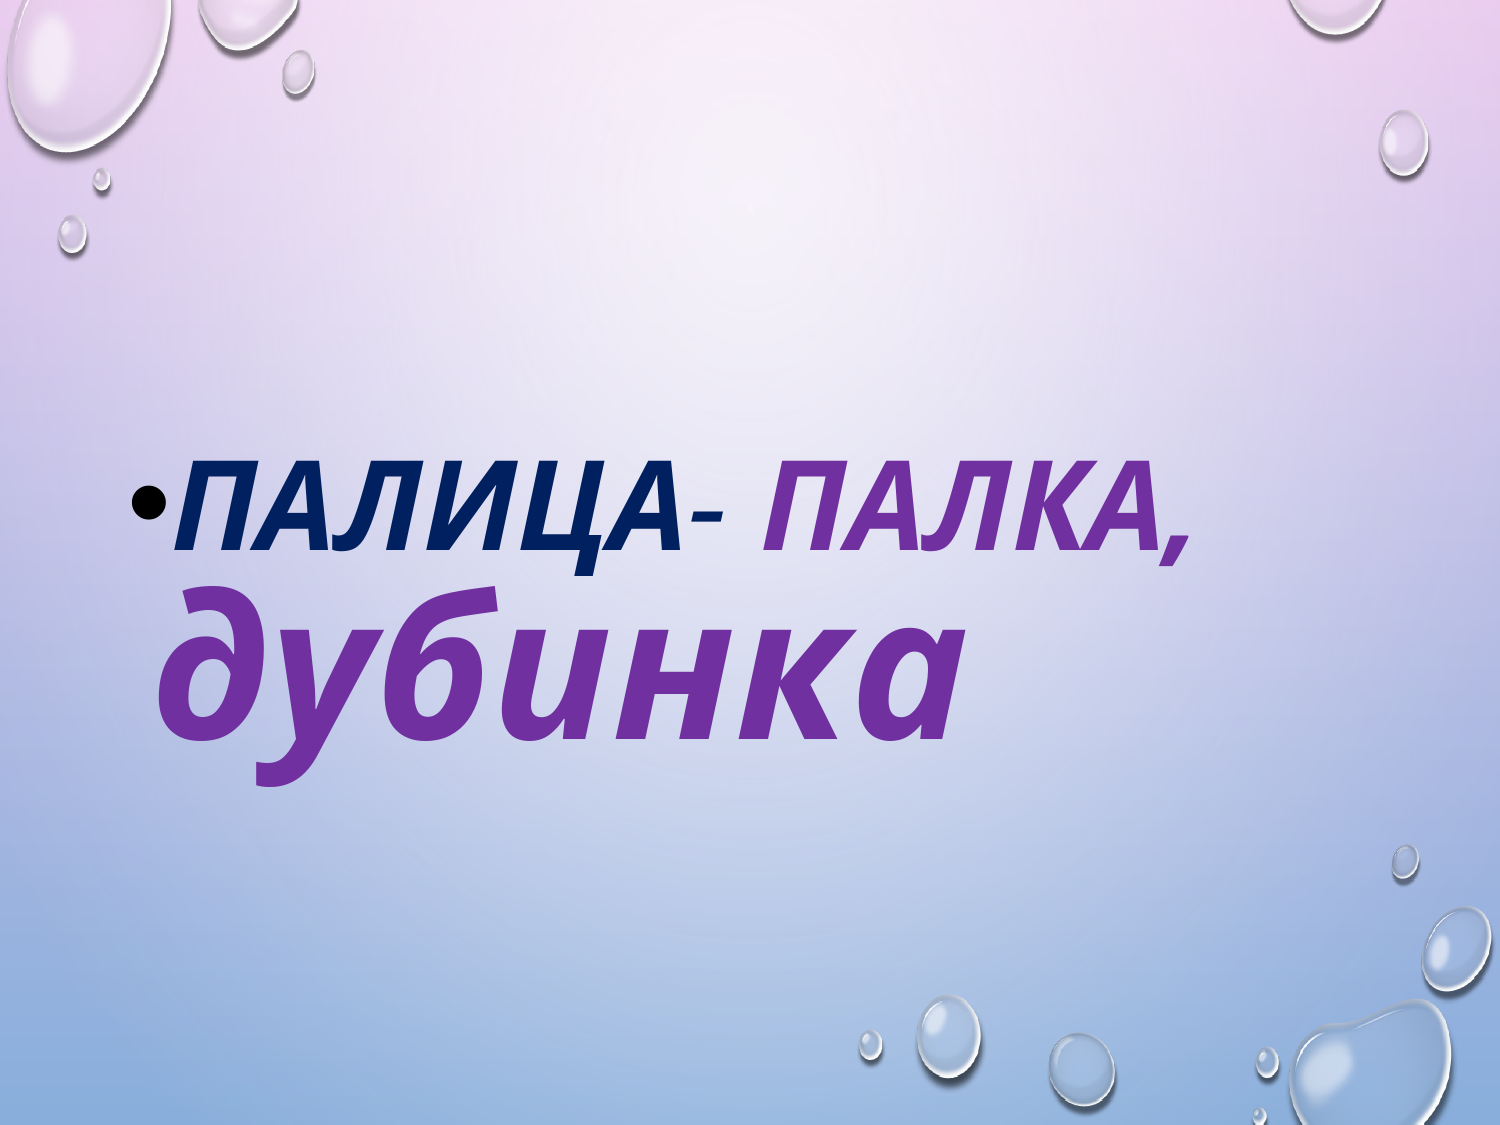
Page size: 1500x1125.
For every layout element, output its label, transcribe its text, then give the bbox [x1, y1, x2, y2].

text_box дубинка [135, 532, 1410, 787]
list палица- палка, [112, 388, 1388, 950]
picture [0, 0, 1500, 1125]
